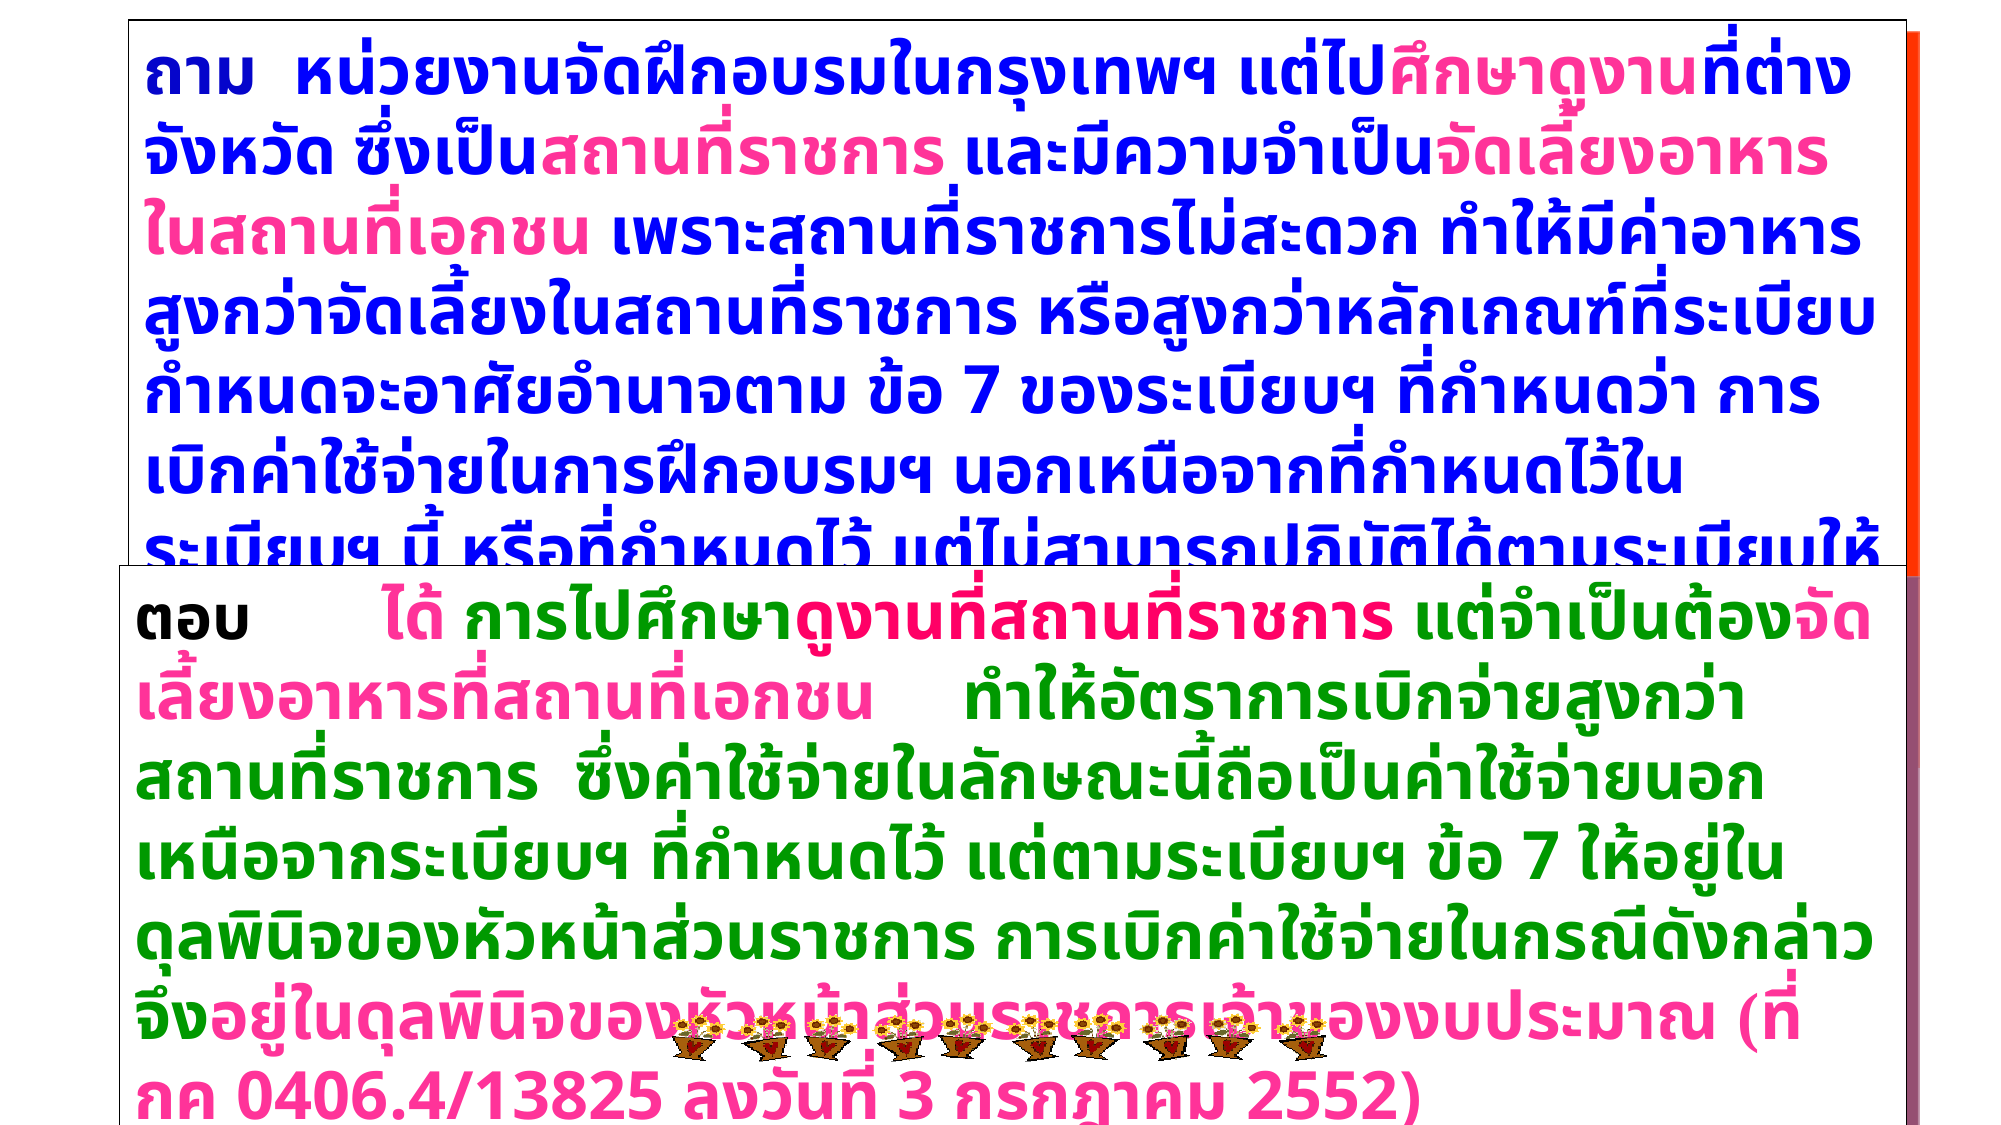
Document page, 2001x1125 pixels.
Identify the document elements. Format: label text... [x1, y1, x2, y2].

picture [662, 1013, 1338, 1062]
text_box ตอบ ได้ การไปศึกษาดูงานที่สถานที่ราชการ แต่จำเป็นต้องจัดเลี้ยงอาหารที่สถานที่เอกชน ทำให้อัตราการเบิกจ่ายสูงกว่าสถานที่ราชการ ซึ่งค่าใช้จ่ายในลักษณะนี้ถือเป็นค่าใช้จ่ายนอกเหนือจากระเบียบฯ ที่กำหนดไว้ แต่ตามระเบียบฯ ข้อ 7 ให้อยู่ในดุลพินิจของหัวหน้าส่วนราชการ การเบิกค่าใช้จ่ายในกรณีดังกล่าว จึงอยู่ในดุลพินิจของหัวหน้าส่วนราชการเจ้าของงบประมาณ (ที่ กค 0406.4/13825 ลงวันที่ 3 กรกฎาคม 2552) [119, 565, 1907, 1125]
text_box ถาม หน่วยงานจัดฝึกอบรมในกรุงเทพฯ แต่ไปศึกษาดูงานที่ต่างจังหวัด ซึ่งเป็นสถานที่ราชการ และมีความจำเป็นจัดเลี้ยงอาหารในสถานที่เอกชน เพราะสถานที่ราชการไม่สะดวก ทำให้มีค่าอาหารสูงกว่าจัดเลี้ยงในสถานที่ราชการ หรือสูงกว่าหลักเกณฑ์ที่ระเบียบกำหนดจะอาศัยอำนาจตาม ข้อ 7 ของระเบียบฯ ที่กำหนดว่า การเบิกค่าใช้จ่ายในการฝึกอบรมฯ นอกเหนือจากที่กำหนดไว้ในระเบียบฯ นี้ หรือที่กำหนดไว้ แต่ไม่สามารถปฏิบัติได้ตามระเบียบให้อยู่ในดุลพินิจของหัวหน้าส่วนราชการเจ้าของงบประมาณได้หรือไม่ ? [128, 20, 1907, 565]
